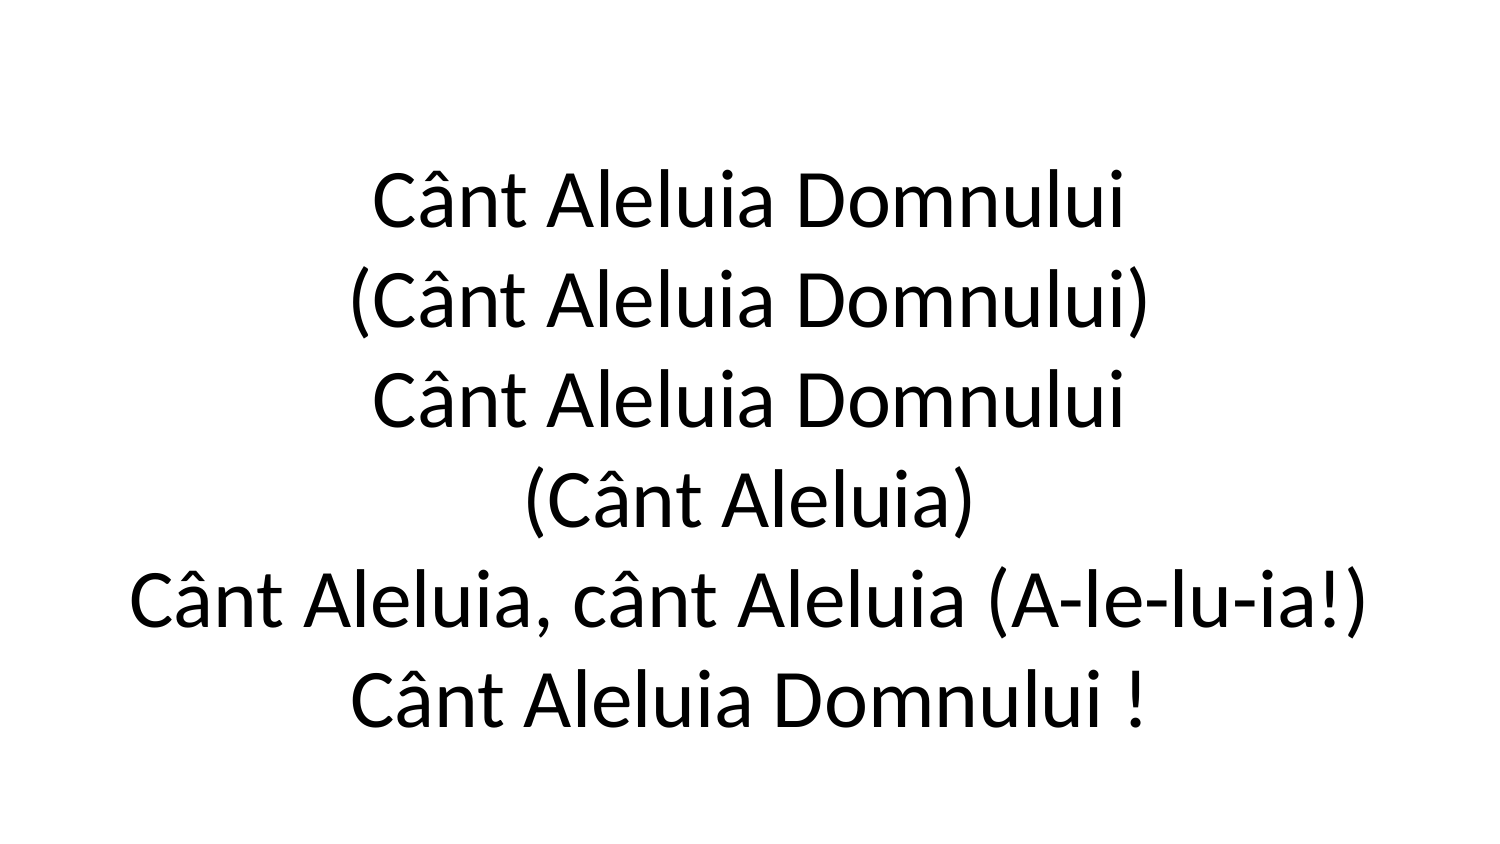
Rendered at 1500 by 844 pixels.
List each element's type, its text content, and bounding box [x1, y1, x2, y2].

text_box Cânt Aleluia Domnului (Cânt Aleluia Domnului) Cânt Aleluia Domnului (Cânt Aleluia) Cânt Aleluia, cânt Aleluia (A-le-lu-ia!) Cânt Aleluia Domnului ! [114, 92, 1386, 752]
